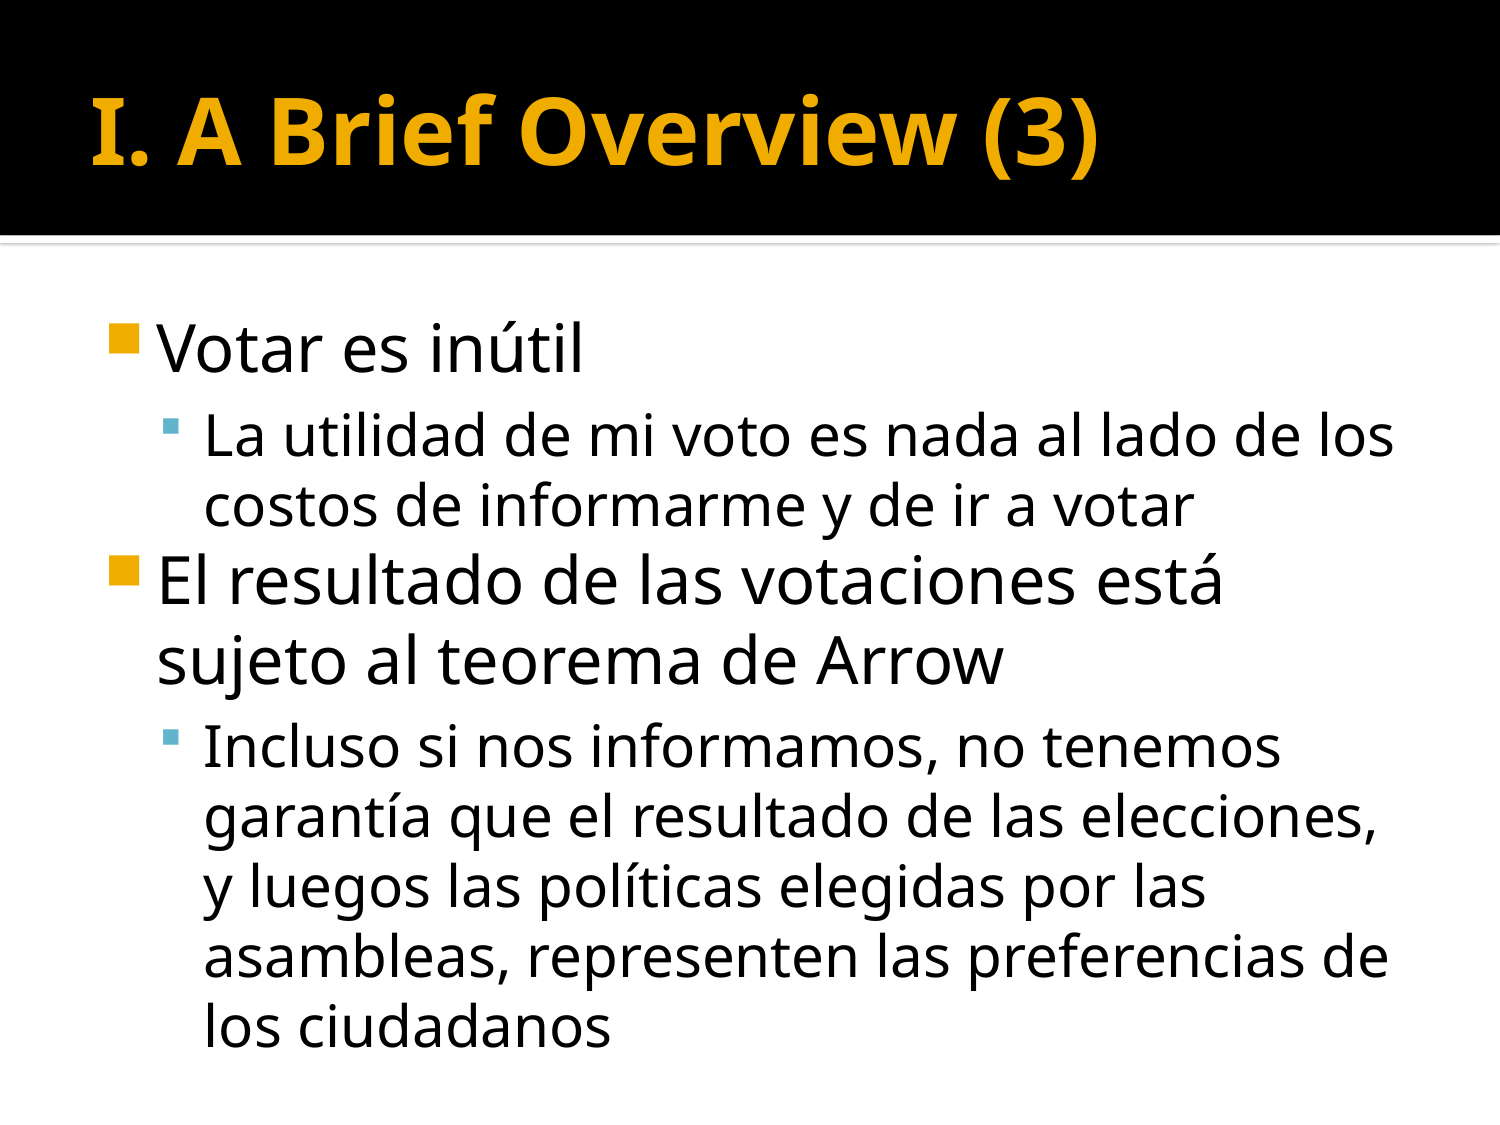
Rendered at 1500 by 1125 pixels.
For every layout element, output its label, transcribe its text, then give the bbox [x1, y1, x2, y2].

title I. A Brief Overview (3) [75, 25, 1425, 231]
list Votar es inútil La utilidad de mi voto es nada al lado de los costos de informarme y de ir a votar El resultado de las votaciones está sujeto al teorema de Arrow Incluso si nos informamos, no tenemos garantía que el resultado de las elecciones, y luegos las políticas elegidas por las asambleas, representen las preferencias de los ciudadanos [75, 291, 1425, 1050]
